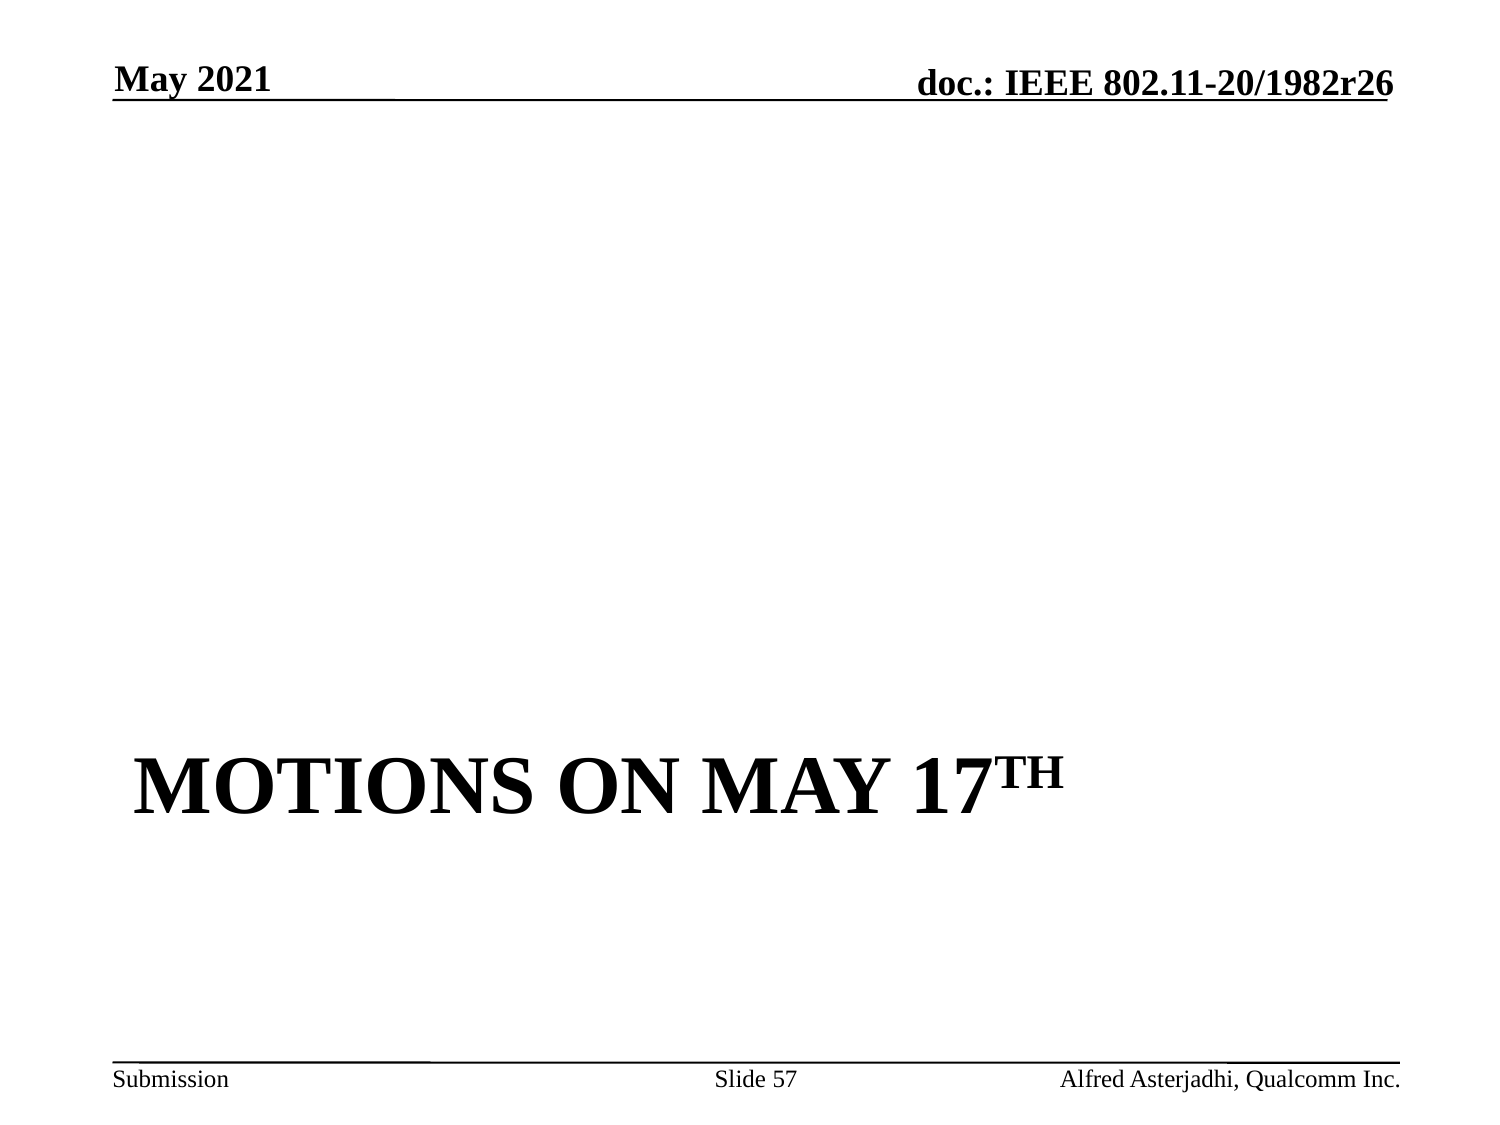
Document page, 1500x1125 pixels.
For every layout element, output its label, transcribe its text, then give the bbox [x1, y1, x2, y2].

footer Alfred Asterjadhi, Qualcomm Inc. [878, 1061, 1402, 1093]
title Motions on May 17th [118, 722, 1394, 947]
slide_number Slide 57 [712, 1061, 800, 1123]
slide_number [114, 54, 423, 100]
